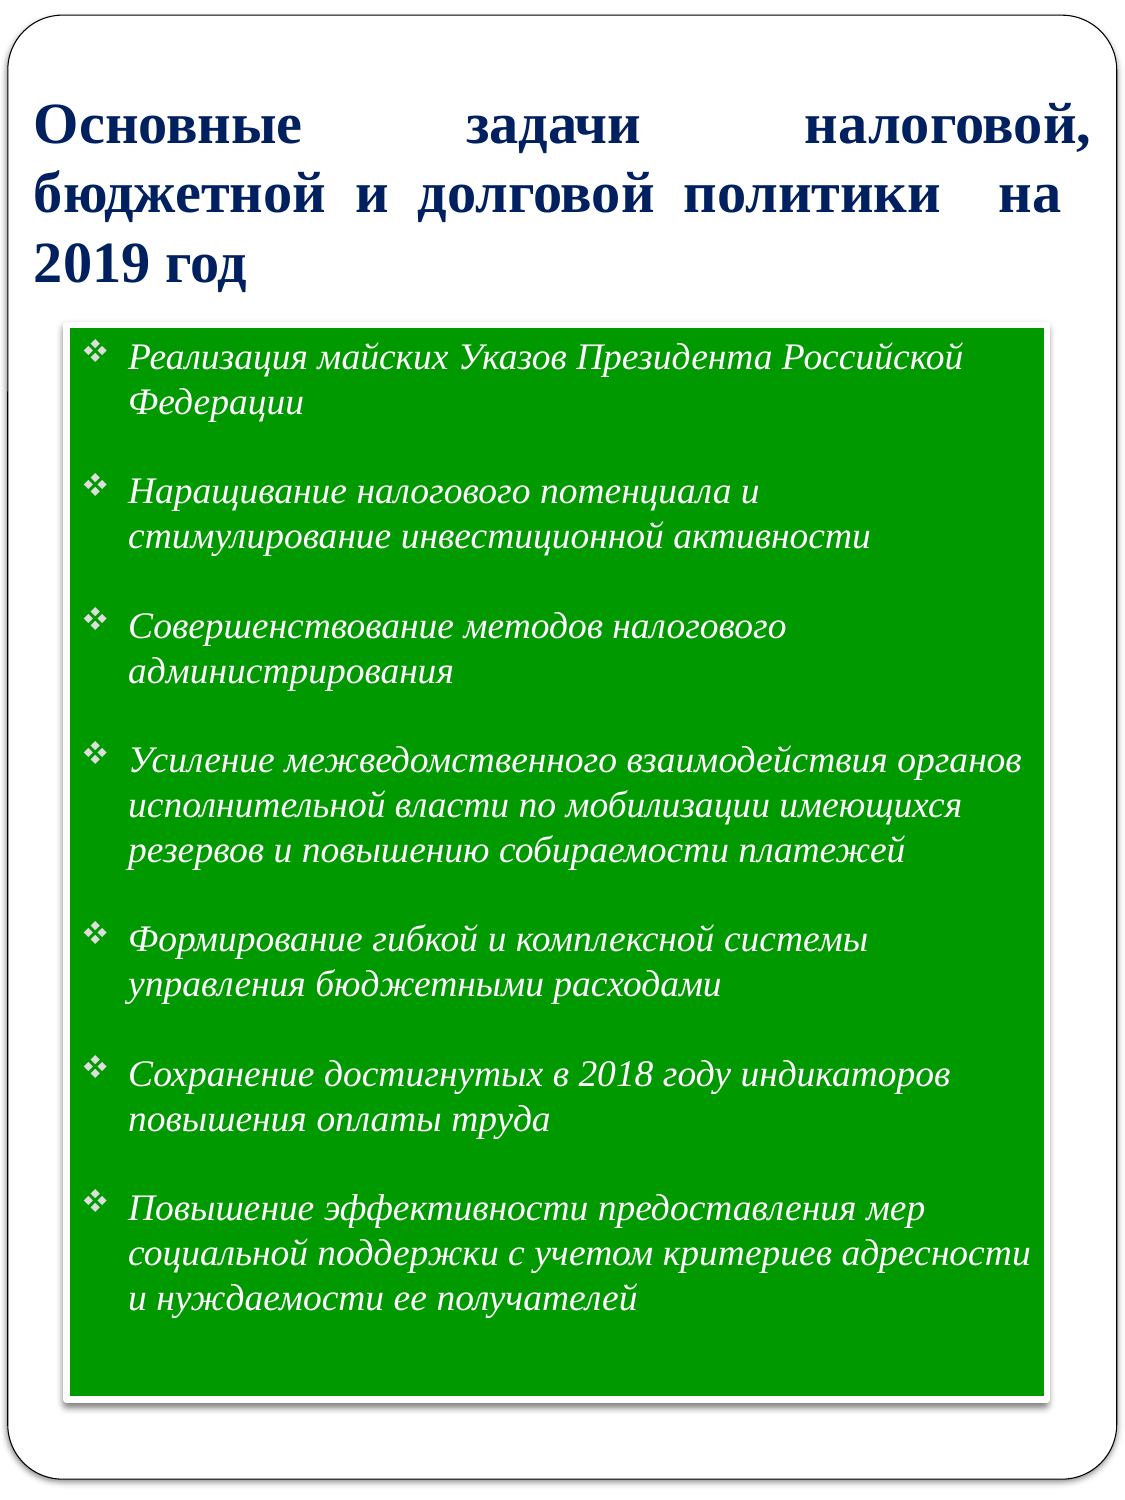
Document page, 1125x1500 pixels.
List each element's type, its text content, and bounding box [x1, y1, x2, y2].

list Реализация майских Указов Президента Российской Федерации Наращивание налогового потенциала и стимулирование инвестиционной активности Совершенствование методов налогового администрирования Усиление межведомственного взаимодействия органов исполнительной власти по мобилизации имеющихся резервов и повышению собираемости платежей Формирование гибкой и комплексной системы управления бюджетными расходами Сохранение достигнутых в 2018 году индикаторов повышения оплаты труда Повышение эффективности предоставления мер социальной поддержки с учетом критериев адресности и нуждаемости ее получателей [63, 322, 1050, 1403]
title Основные задачи налоговой, бюджетной и долговой политики на 2019 год [19, 59, 1106, 310]
